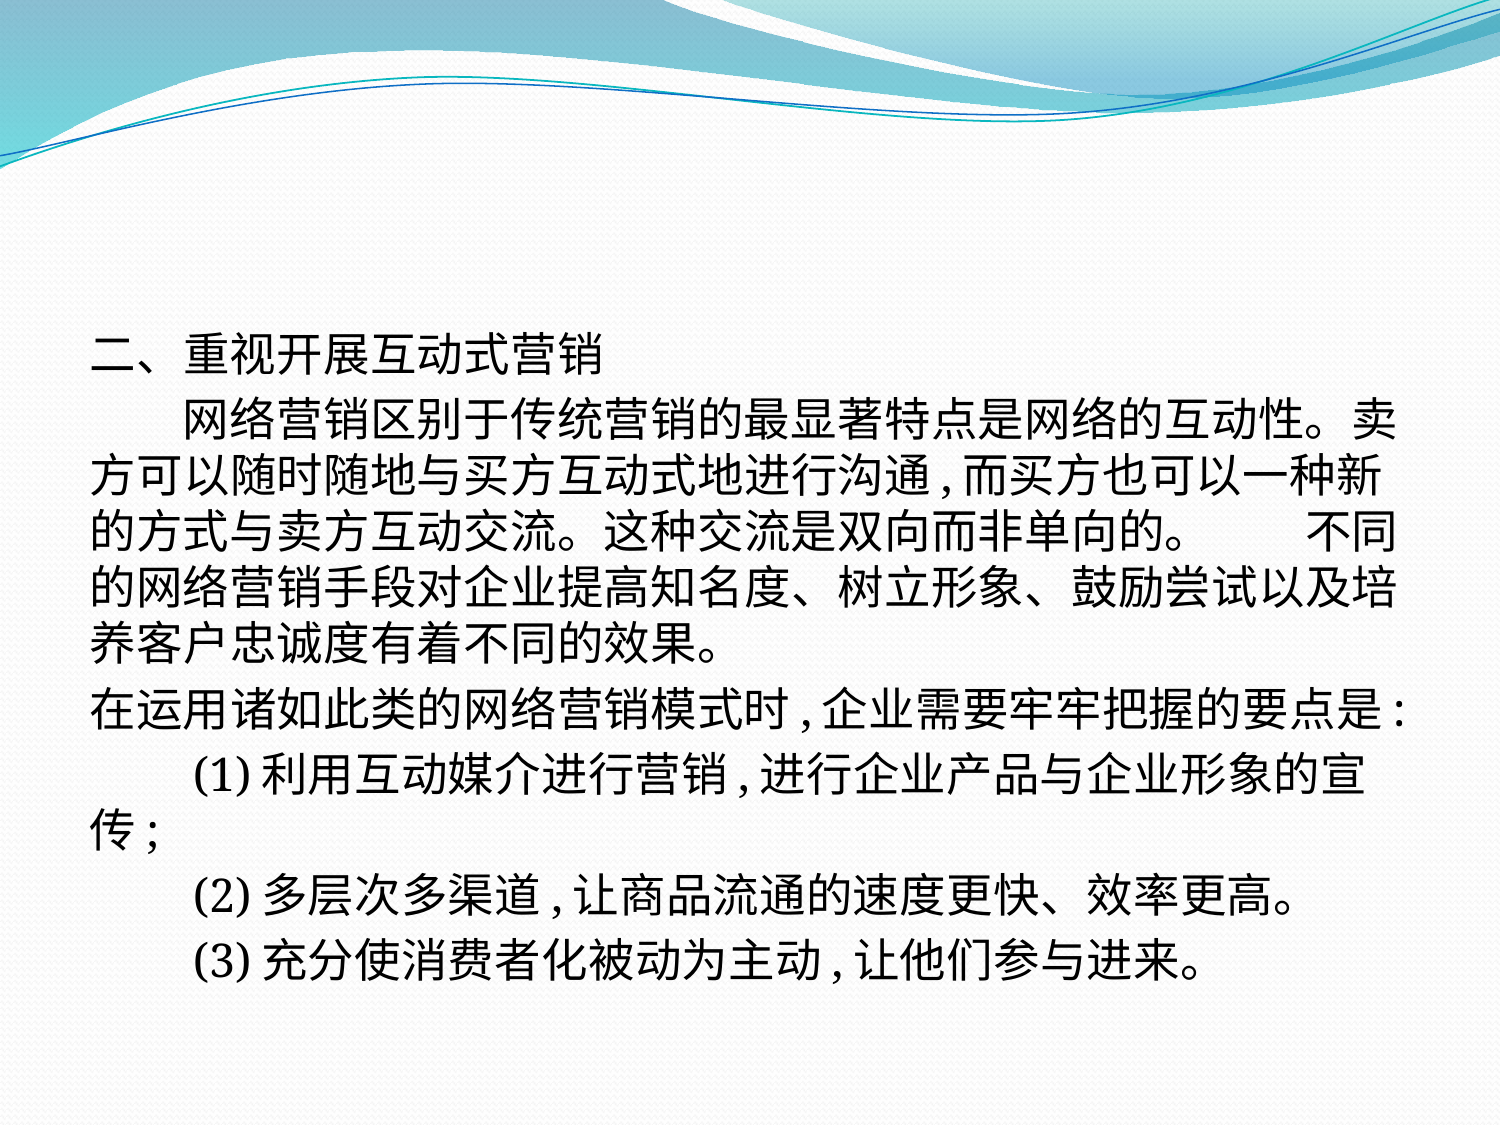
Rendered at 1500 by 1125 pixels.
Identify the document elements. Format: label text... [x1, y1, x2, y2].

list 二、重视开展互动式营销 网络营销区别于传统营销的最显著特点是网络的互动性。卖方可以随时随地与买方互动式地进行沟通,而买方也可以一种新的方式与卖方互动交流。这种交流是双向而非单向的。 不同的网络营销手段对企业提高知名度、树立形象、鼓励尝试以及培养客户忠诚度有着不同的效果。 在运用诸如此类的网络营销模式时,企业需要牢牢把握的要点是: (1)利用互动媒介进行营销,进行企业产品与企业形象的宣传; (2)多层次多渠道,让商品流通的速度更快、效率更高。 (3)充分使消费者化被动为主动,让他们参与进来。 [75, 317, 1425, 1038]
